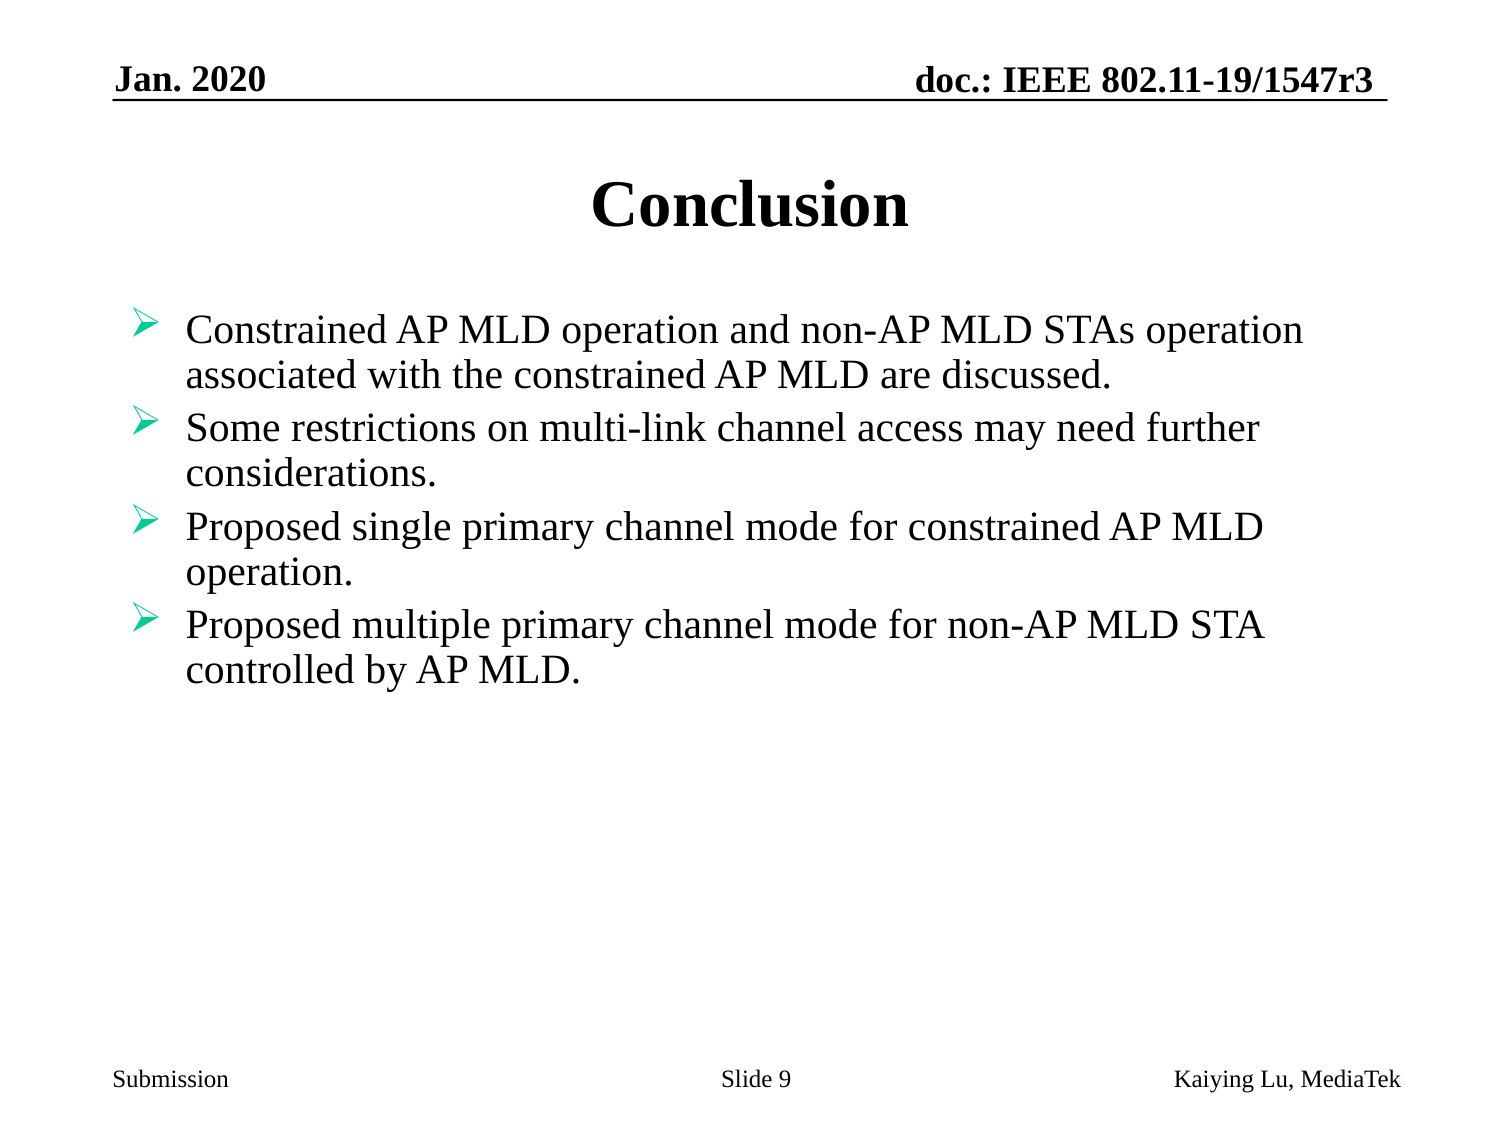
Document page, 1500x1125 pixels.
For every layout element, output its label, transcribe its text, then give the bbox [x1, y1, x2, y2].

footer Kaiying Lu, MediaTek [1164, 1061, 1402, 1125]
slide_number Slide 9 [712, 1061, 800, 1093]
title Conclusion [0, 112, 1500, 288]
list Constrained AP MLD operation and non-AP MLD STAs operation associated with the constrained AP MLD are discussed. Some restrictions on multi-link channel access may need further considerations. Proposed single primary channel mode for constrained AP MLD operation. Proposed multiple primary channel mode for non-AP MLD STA controlled by AP MLD. [114, 299, 1402, 776]
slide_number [114, 53, 423, 100]
